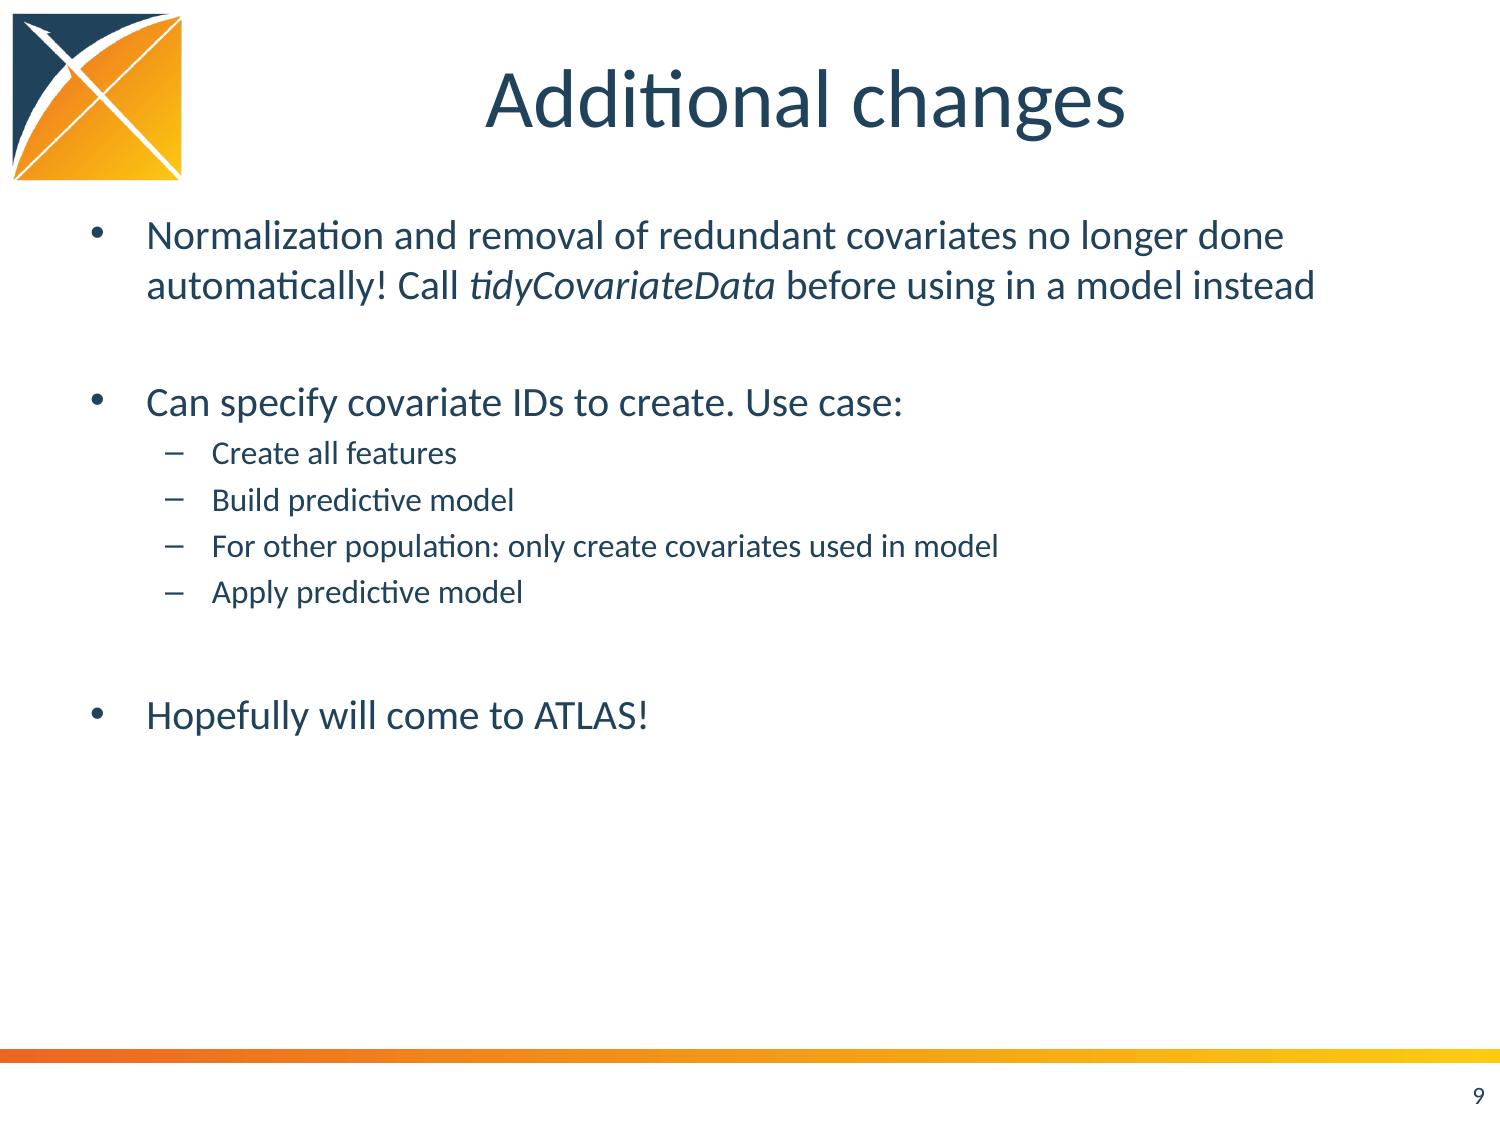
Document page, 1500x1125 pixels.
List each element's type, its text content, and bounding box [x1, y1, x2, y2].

list Normalization and removal of redundant covariates no longer done automatically! Call tidyCovariateData before using in a model instead Can specify covariate IDs to create. Use case: Create all features Build predictive model For other population: only create covariates used in model Apply predictive model Hopefully will come to ATLAS! [75, 200, 1425, 1005]
slide_number 9 [1149, 1065, 1500, 1125]
title Additional changes [187, 24, 1425, 163]
picture [0, 0, 206, 200]
